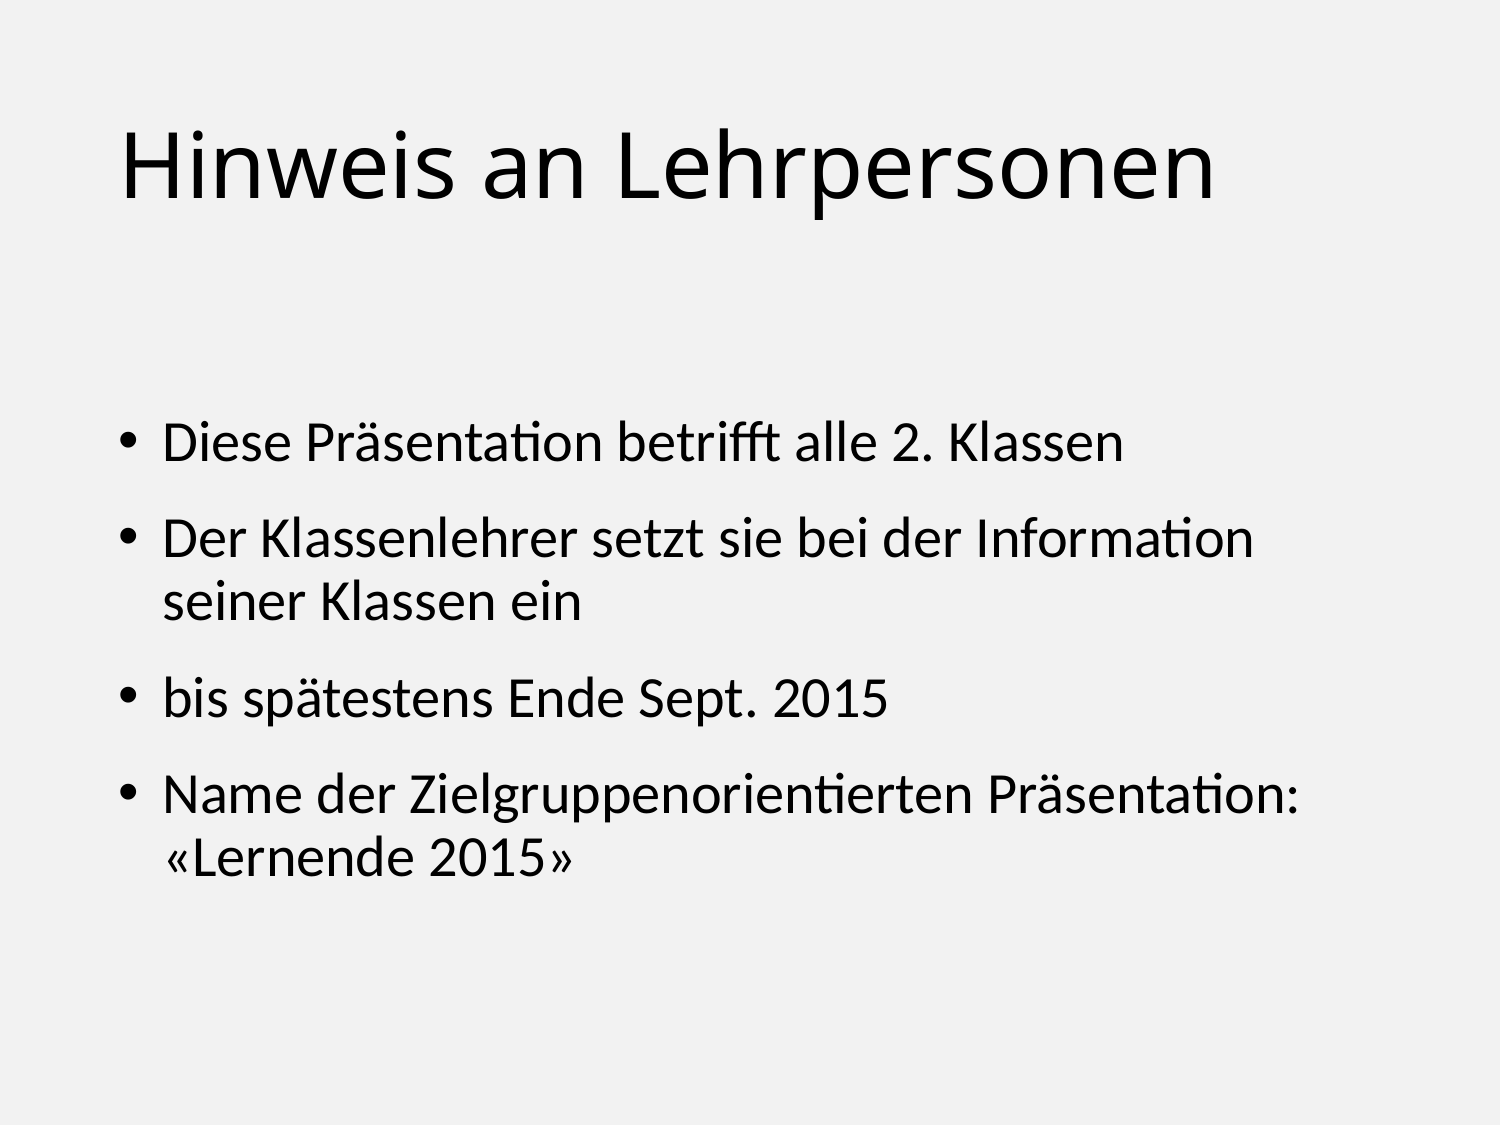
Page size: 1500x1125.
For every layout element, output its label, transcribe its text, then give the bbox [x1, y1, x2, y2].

title Hinweis an Lehrpersonen [103, 59, 1397, 278]
list Diese Präsentation betrifft alle 2. Klassen Der Klassenlehrer setzt sie bei der Information seiner Klassen ein bis spätestens Ende Sept. 2015 Name der Zielgruppenorientierten Präsentation: «Lernende 2015» [103, 403, 1397, 1014]
